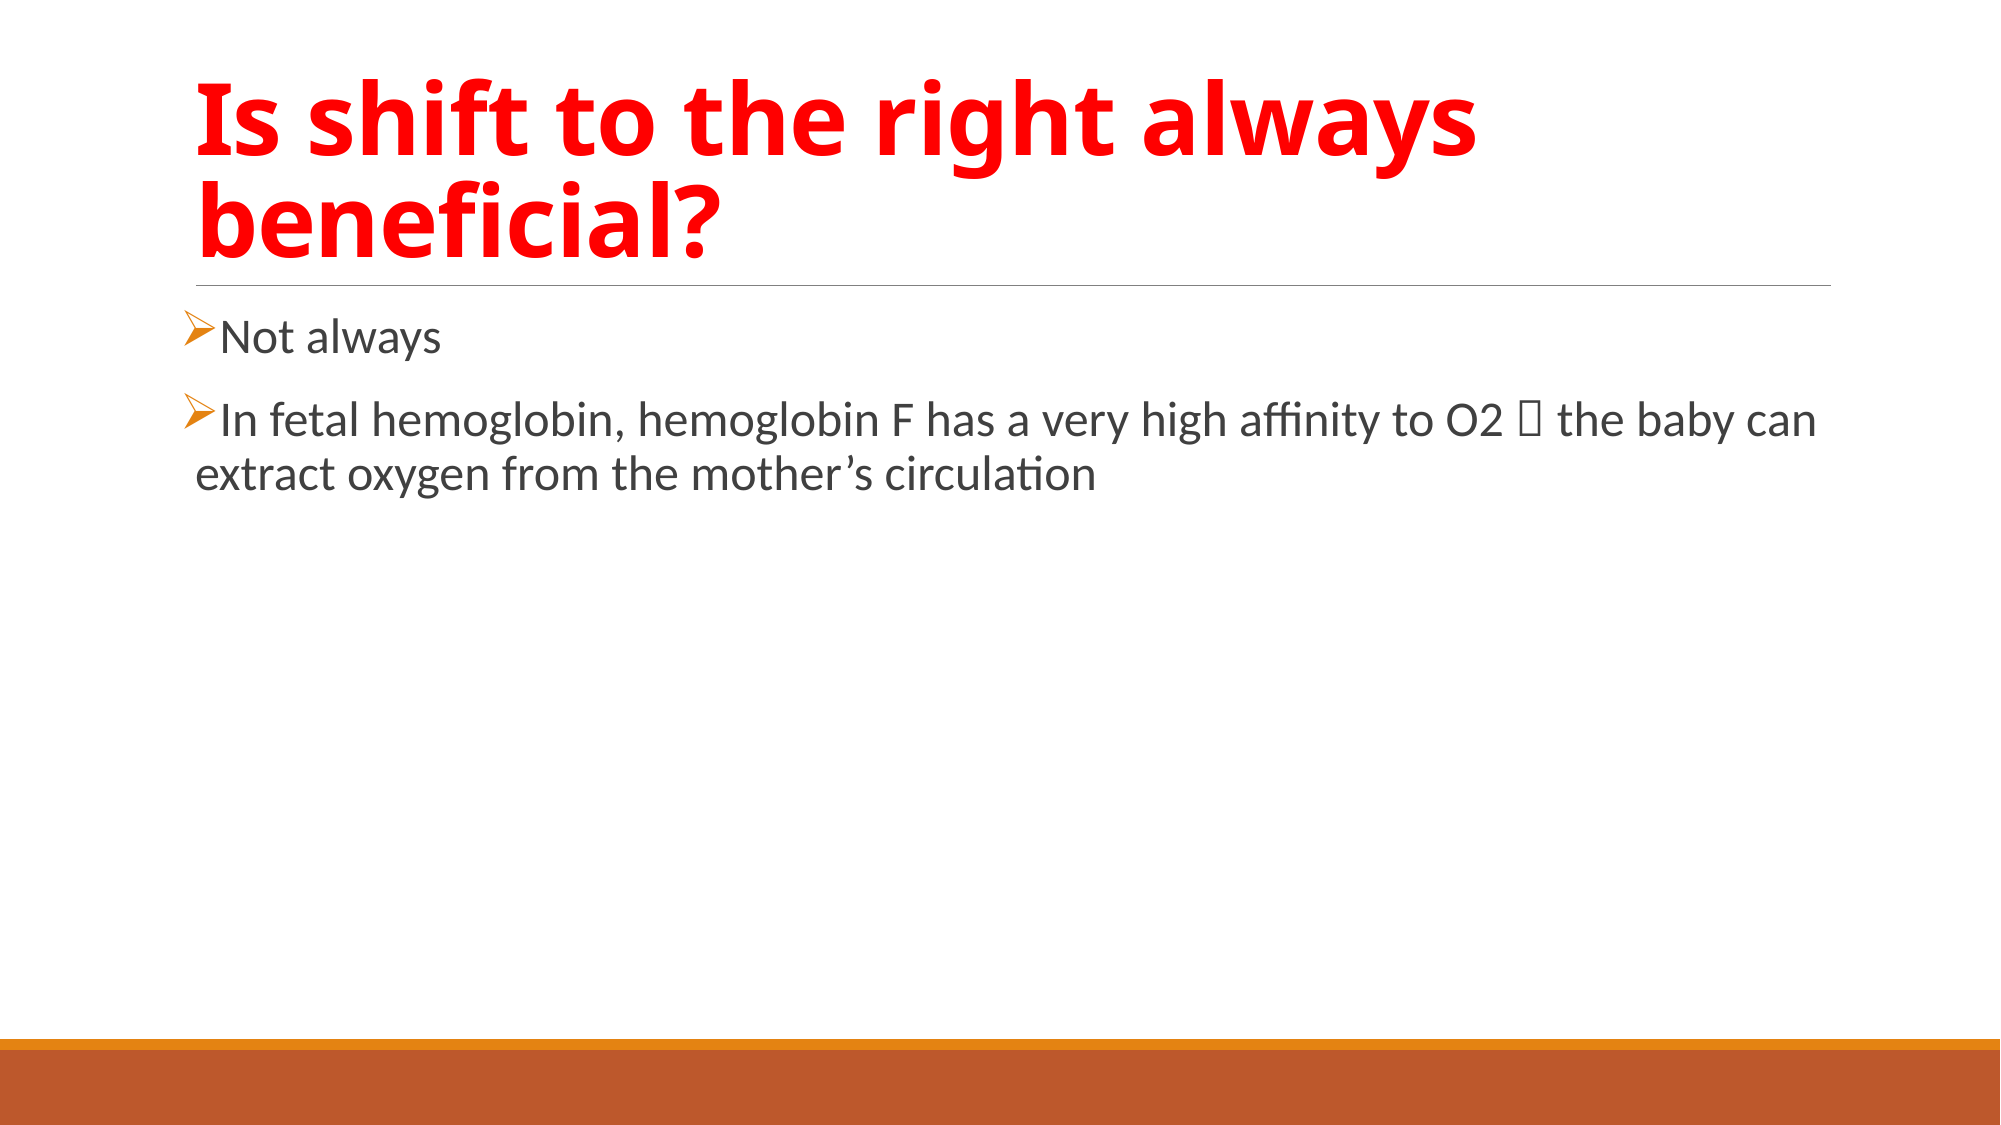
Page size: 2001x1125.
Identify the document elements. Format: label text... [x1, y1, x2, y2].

title Is shift to the right always beneficial? [180, 47, 1830, 285]
list Not always In fetal hemoglobin, hemoglobin F has a very high affinity to O2  the baby can extract oxygen from the mother’s circulation [180, 302, 1830, 963]
